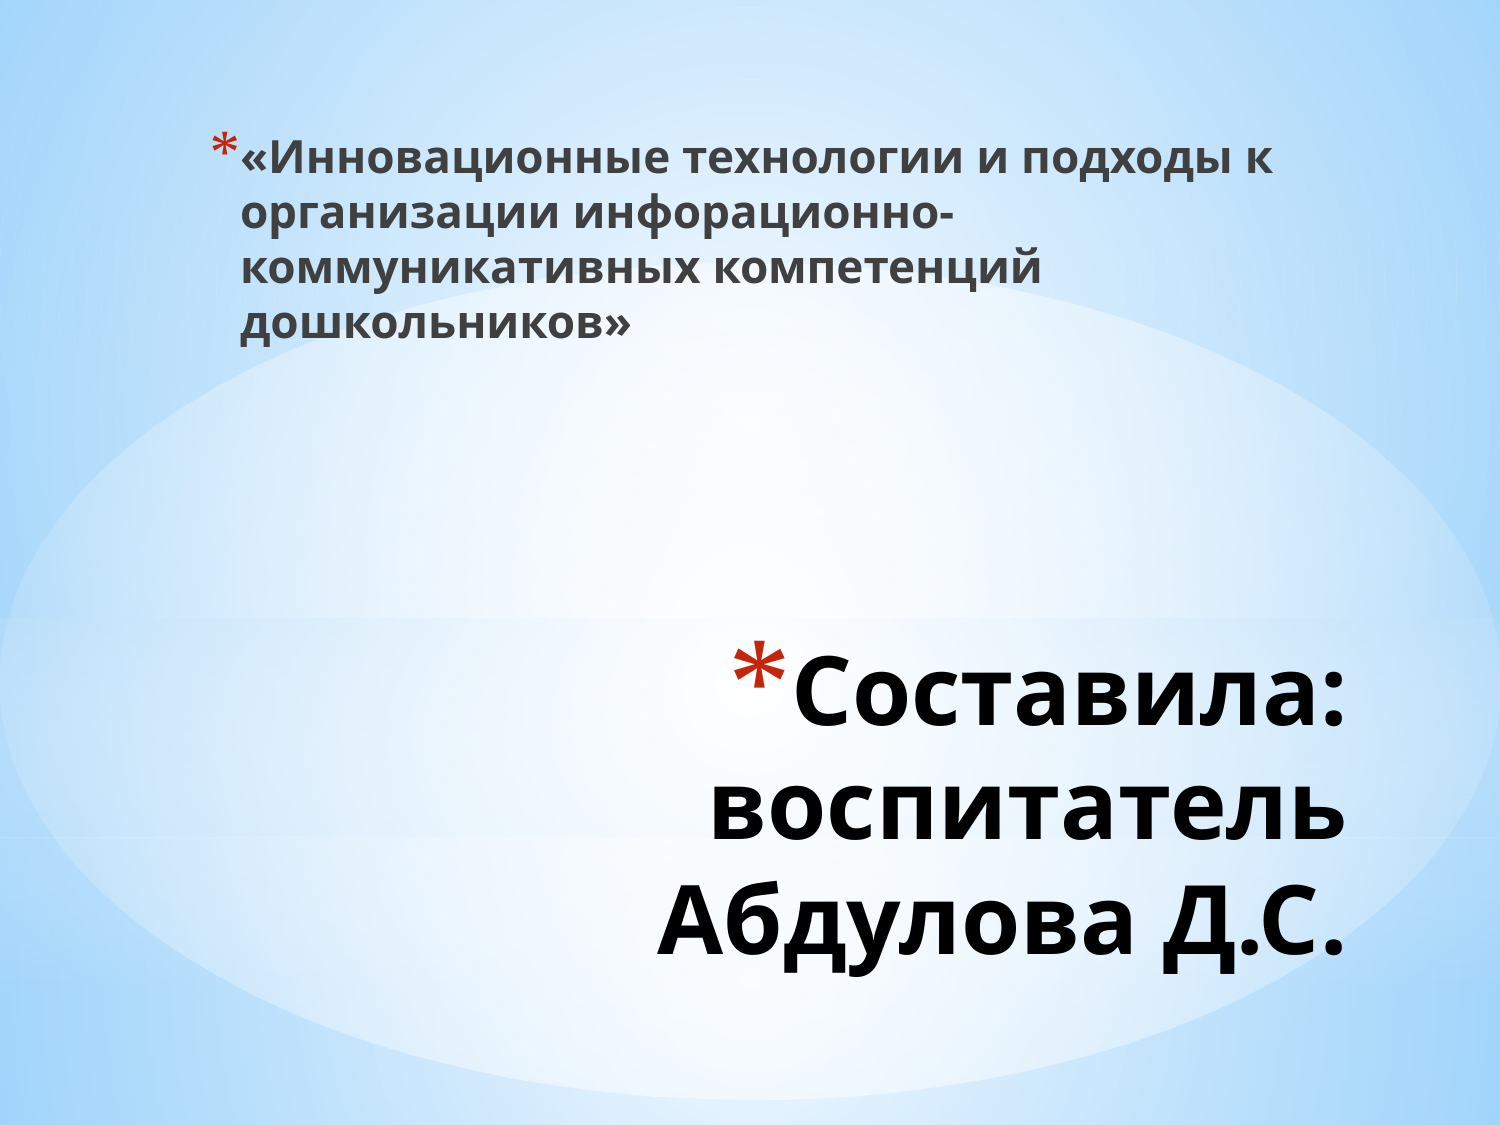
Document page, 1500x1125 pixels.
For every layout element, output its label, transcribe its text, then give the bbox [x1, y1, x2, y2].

title Составила: воспитатель Абдулова Д.С. [294, 621, 1363, 988]
list «Инновационные технологии и подходы к организации инфорационно- коммуникативных компетенций дошкольников» [187, 120, 1353, 882]
